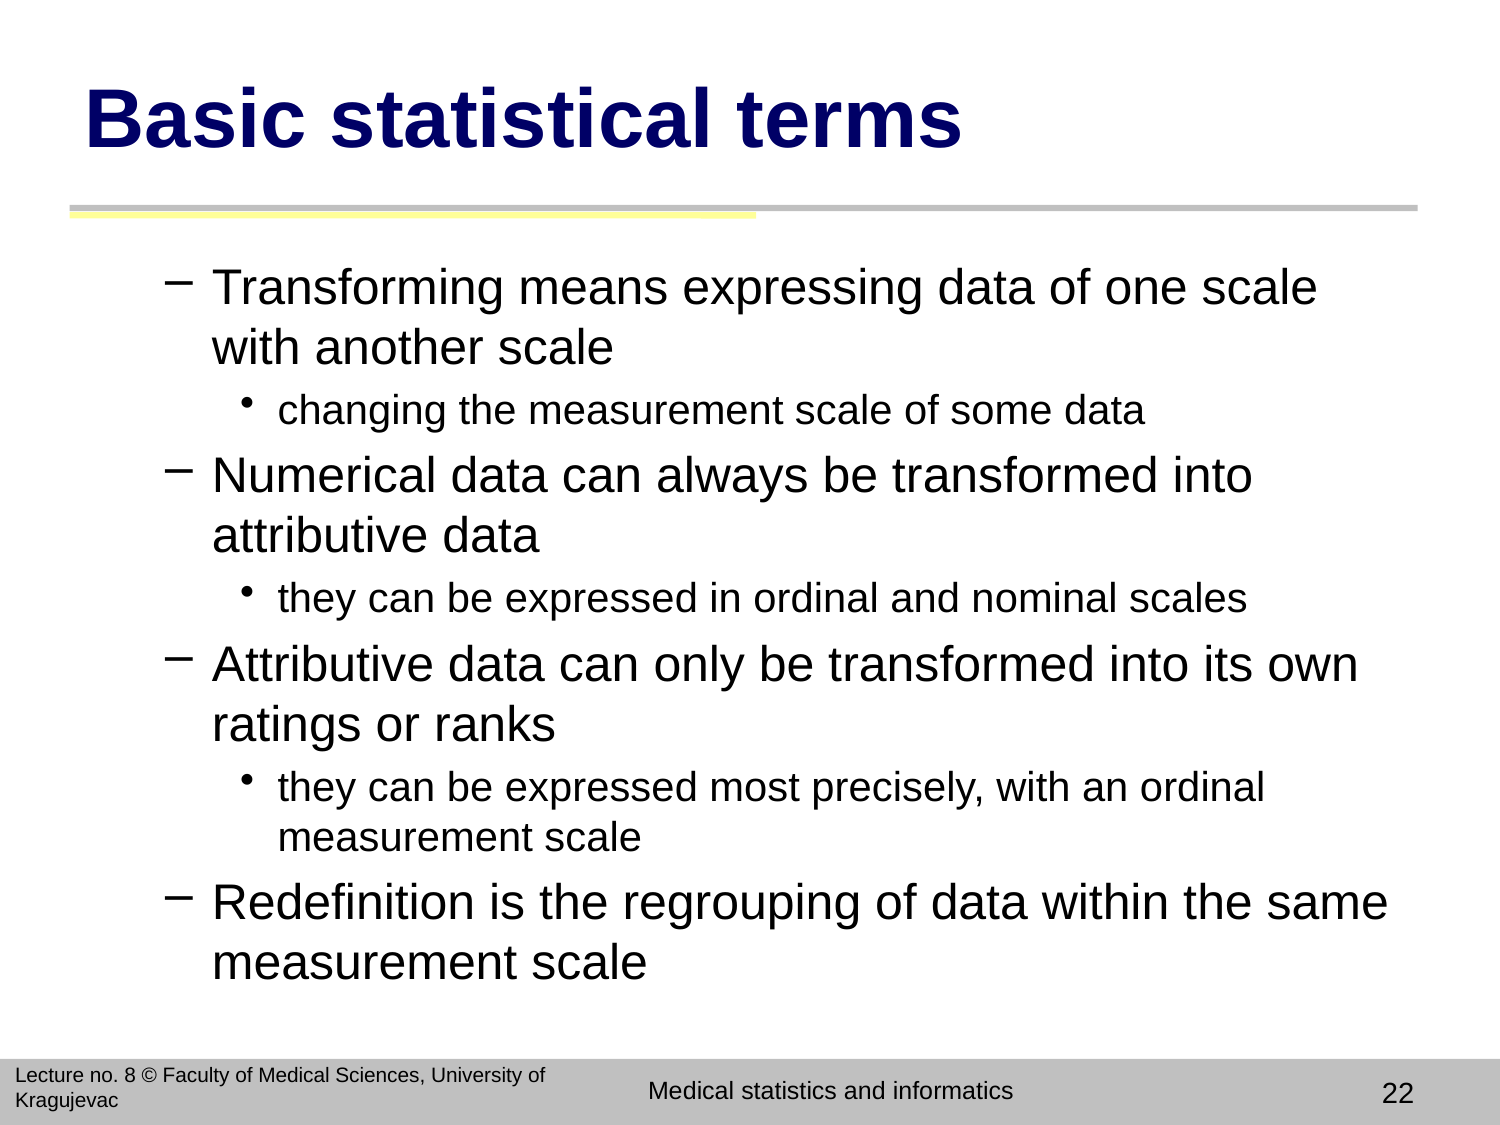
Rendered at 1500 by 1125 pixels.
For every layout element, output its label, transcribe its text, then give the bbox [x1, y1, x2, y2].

list Transforming means expressing data of one scale with another scale changing the measurement scale of some data Numerical data can always be transformed into attributive data they can be expressed in ordinal and nominal scales Attributive data can only be transformed into its own ratings or ranks they can be expressed most precisely, with an ordinal measurement scale Redefinition is the regrouping of data within the same measurement scale [74, 246, 1426, 1023]
title Basic statistical terms [69, 19, 1426, 208]
footer Medical statistics and informatics [512, 1066, 1151, 1125]
slide_number Lecture no. 8 © Faculty of Medical Sciences, University of Kragujevac [0, 1053, 614, 1108]
slide_number 22 [1164, 1066, 1430, 1125]
